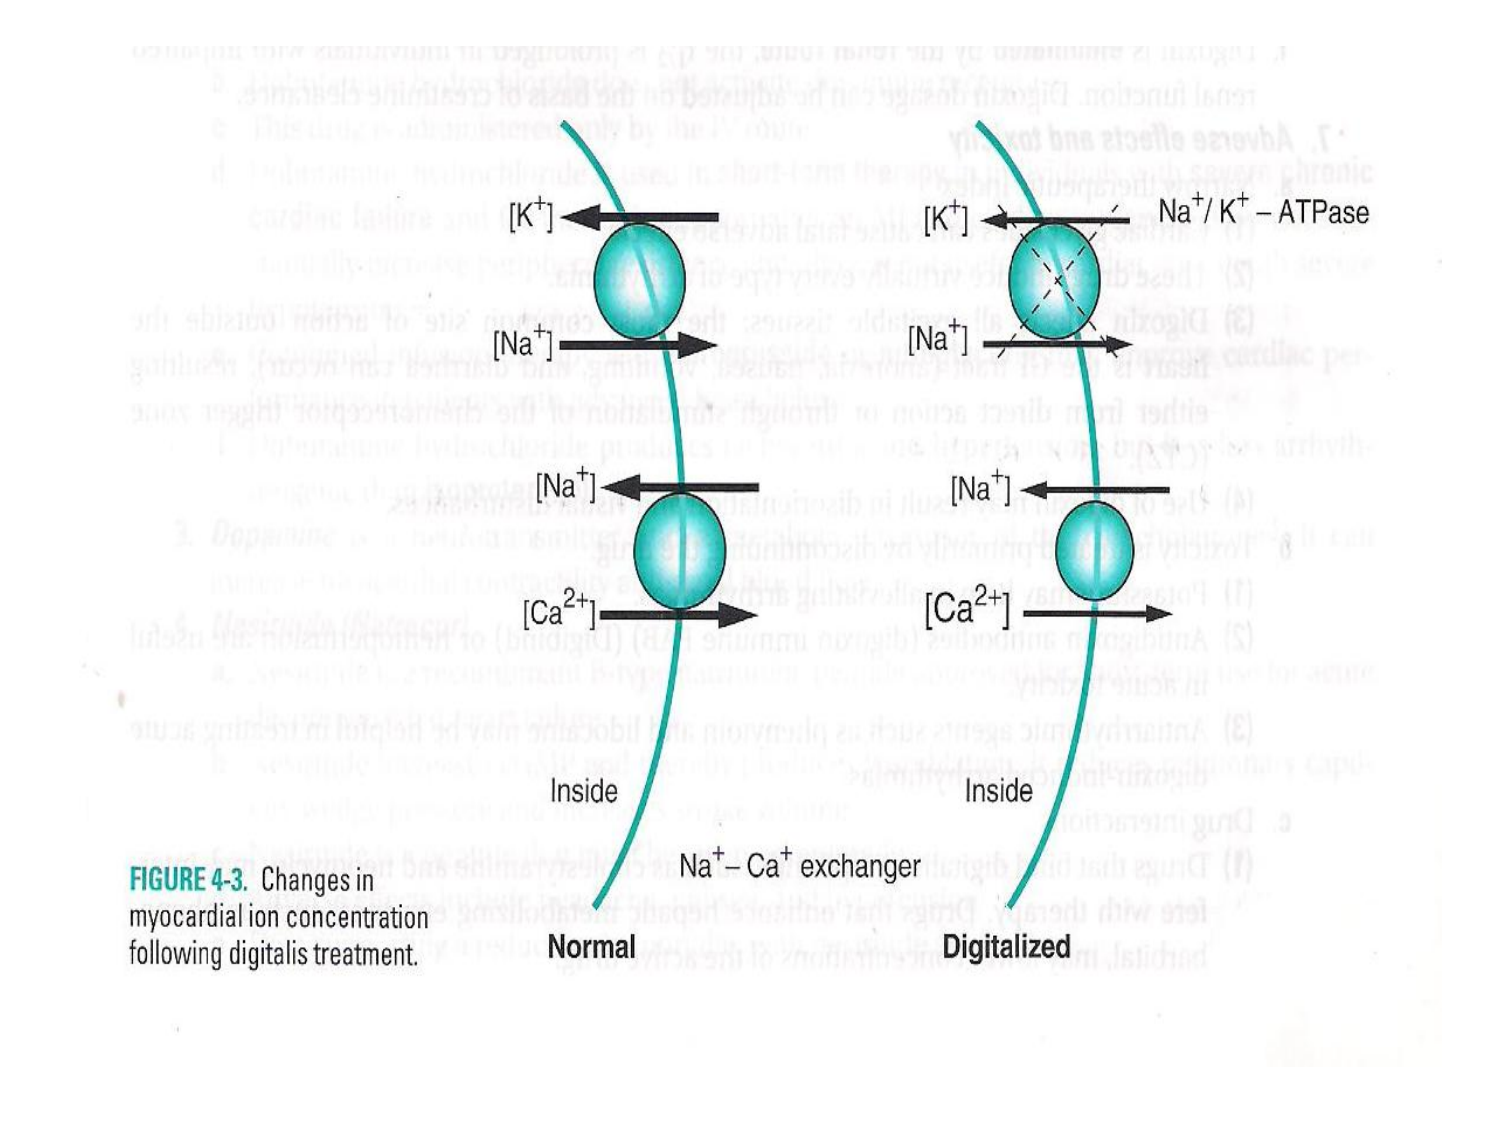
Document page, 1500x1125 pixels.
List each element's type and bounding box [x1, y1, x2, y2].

list [70, 46, 1442, 1067]
